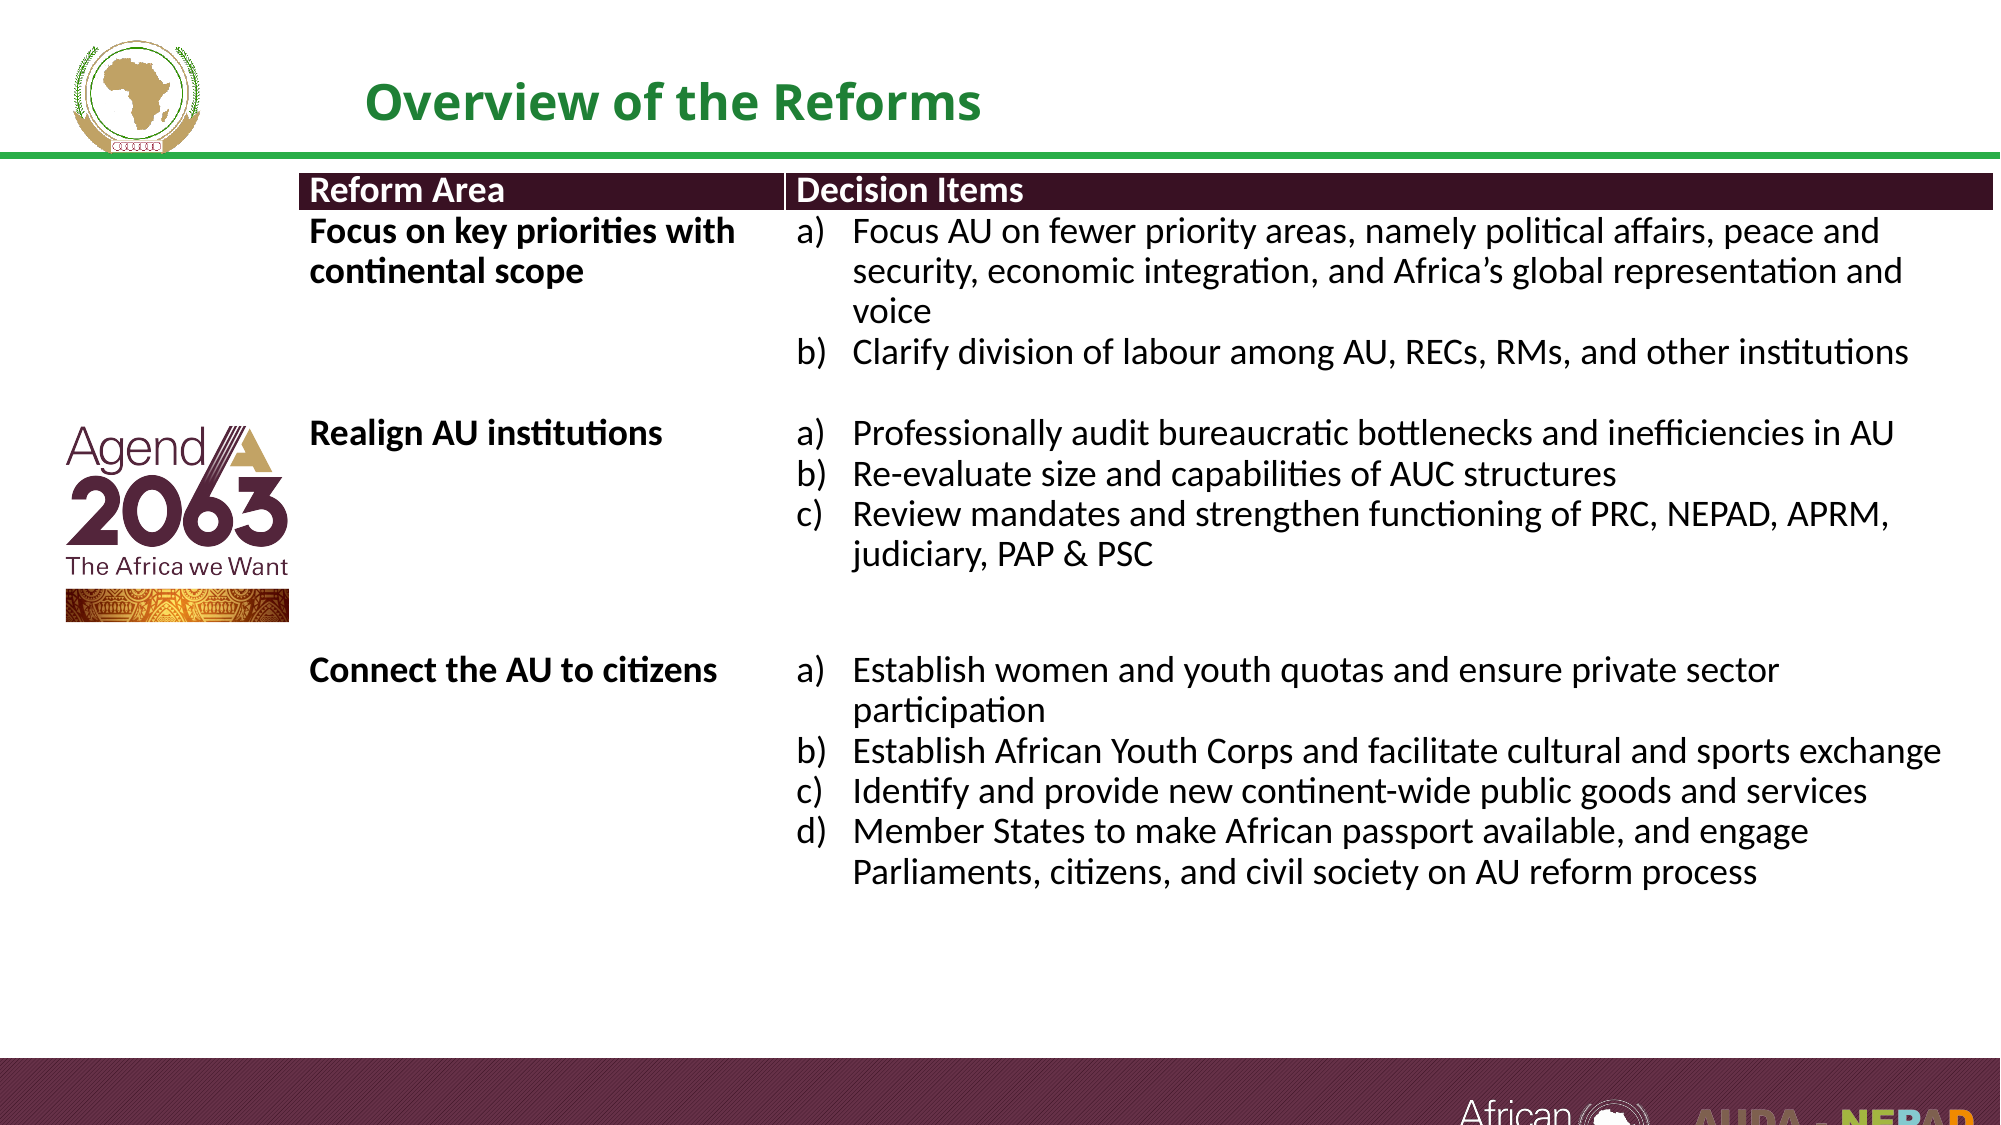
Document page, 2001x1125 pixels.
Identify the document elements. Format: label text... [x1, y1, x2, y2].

table_cell Connect the AU to citizens [299, 653, 784, 1024]
table_cell Focus AU on fewer priority areas, namely political affairs, peace and security, economic integration, and Africa’s global representation and voice Clarify division of labour among AU, RECs, RMs, and other institutions [786, 215, 1993, 414]
table_cell Realign AU institutions [299, 416, 784, 651]
table_cell Establish women and youth quotas and ensure private sector participation Establish African Youth Corps and facilitate cultural and sports exchange Identify and provide new continent-wide public goods and services Member States to make African passport available, and engage Parliaments, citizens, and civil society on AU reform process [786, 653, 1993, 1024]
table_header Decision Items [786, 173, 1993, 210]
text_box Overview of the Reforms [349, 62, 1880, 138]
table_cell Professionally audit bureaucratic bottlenecks and inefficiencies in AU Re-evaluate size and capabilities of AUC structures Review mandates and strengthen functioning of PRC, NEPAD, APRM, judiciary, PAP & PSC [786, 416, 1993, 651]
table_header Reform Area [299, 173, 784, 210]
picture [56, 420, 299, 650]
text_box [0, 1058, 2000, 1125]
picture [1421, 1070, 1975, 1125]
table_cell Focus on key priorities with continental scope [299, 215, 784, 414]
picture [71, 38, 202, 156]
